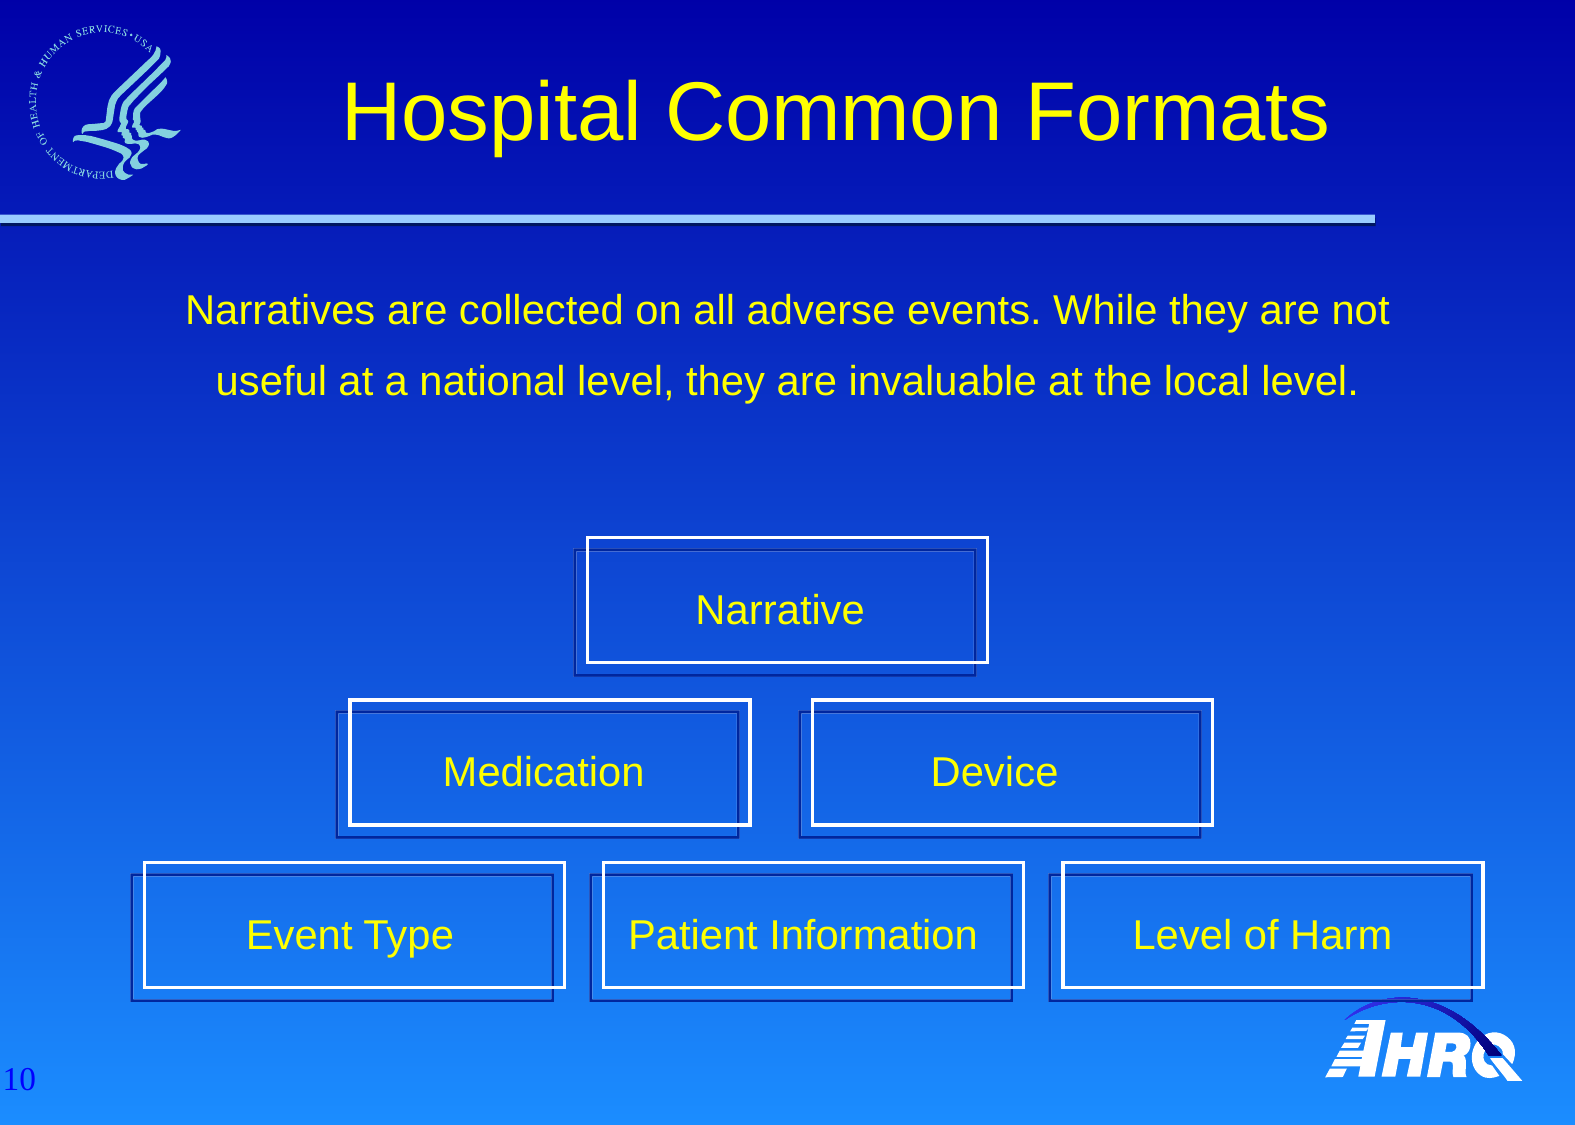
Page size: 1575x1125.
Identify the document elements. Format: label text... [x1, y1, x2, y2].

text_box Narratives are collected on all adverse events. While they are not useful at a national level, they are invaluable at the local level. [170, 275, 1405, 411]
text_box [1062, 862, 1483, 988]
text_box [984, 862, 1142, 1013]
text_box Level of Harm [1062, 900, 1463, 965]
text_box Medication [412, 737, 675, 803]
text_box [587, 537, 988, 663]
text_box [144, 862, 565, 988]
text_box [350, 699, 750, 825]
text_box Narrative [649, 575, 911, 640]
text_box Device [915, 737, 1074, 803]
text_box Event Type [150, 900, 550, 965]
text_box [262, 800, 657, 975]
text_box [603, 862, 1024, 988]
text_box Hospital Common Formats [326, 50, 1347, 165]
text_box [812, 699, 1213, 825]
text_box Patient Information [606, 900, 1000, 965]
